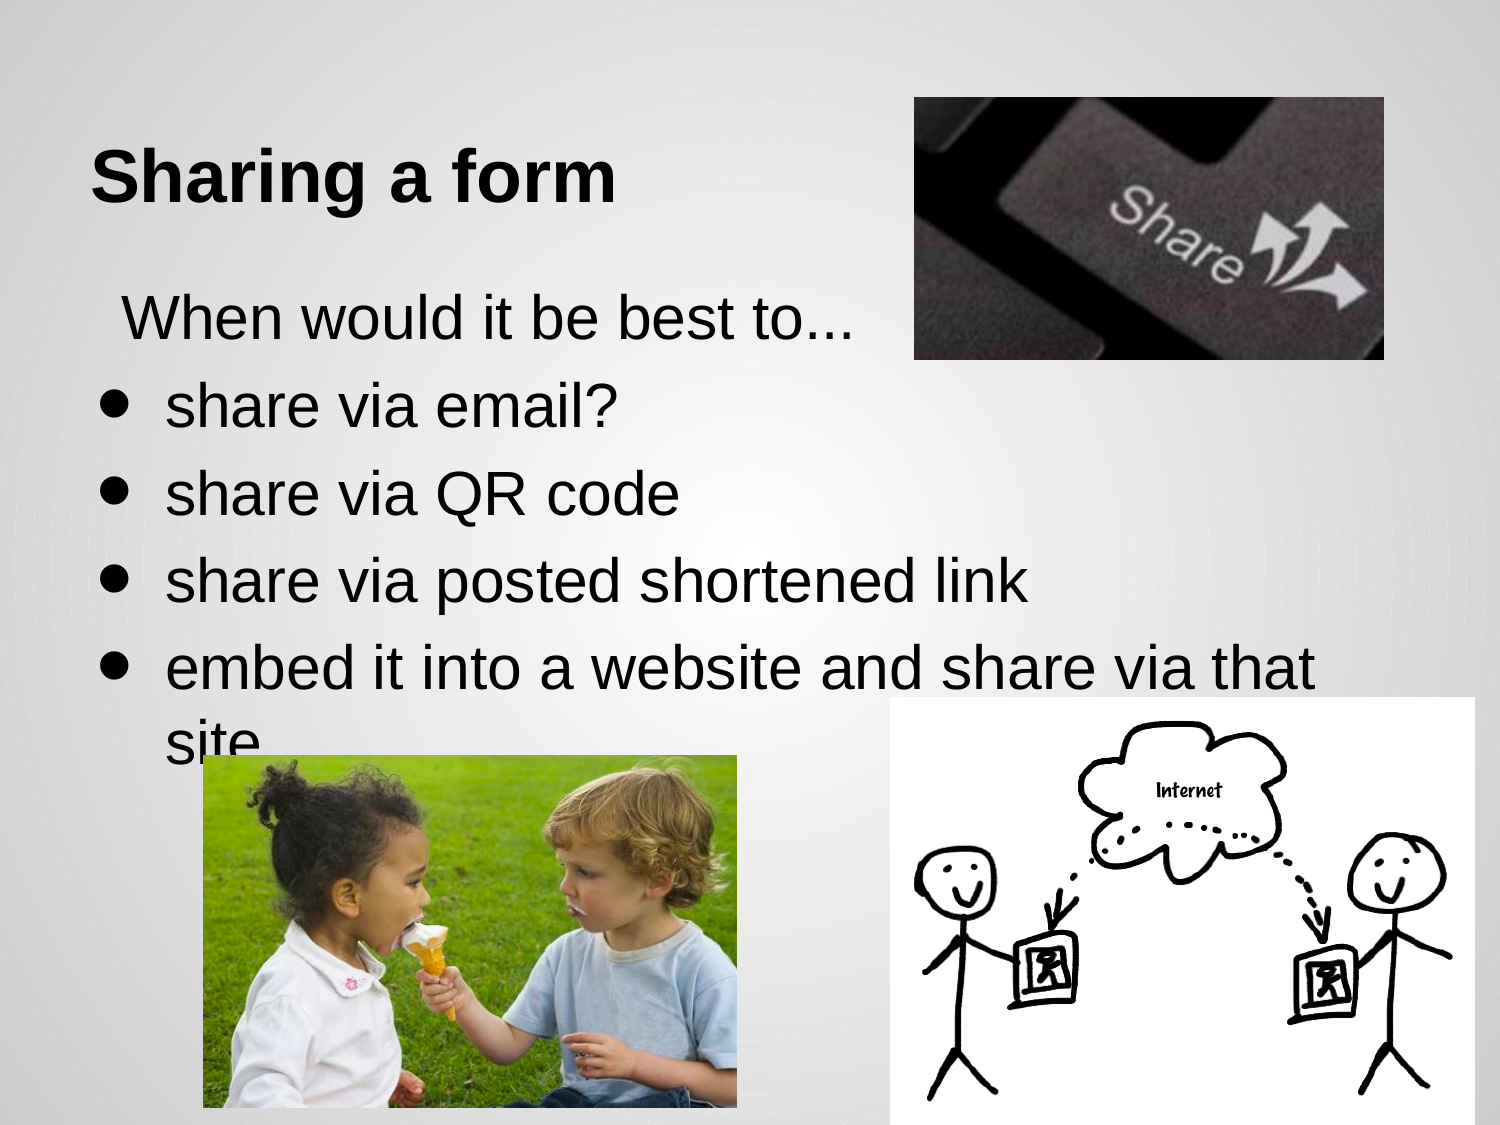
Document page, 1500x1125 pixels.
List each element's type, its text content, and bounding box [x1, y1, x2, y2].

list When would it be best to... share via email? share via QR code share via posted shortened link embed it into a website and share via that site [75, 262, 1425, 1078]
picture [202, 755, 737, 1108]
picture [890, 696, 1475, 1125]
title Sharing a form [75, 45, 1425, 233]
picture [914, 96, 1384, 360]
